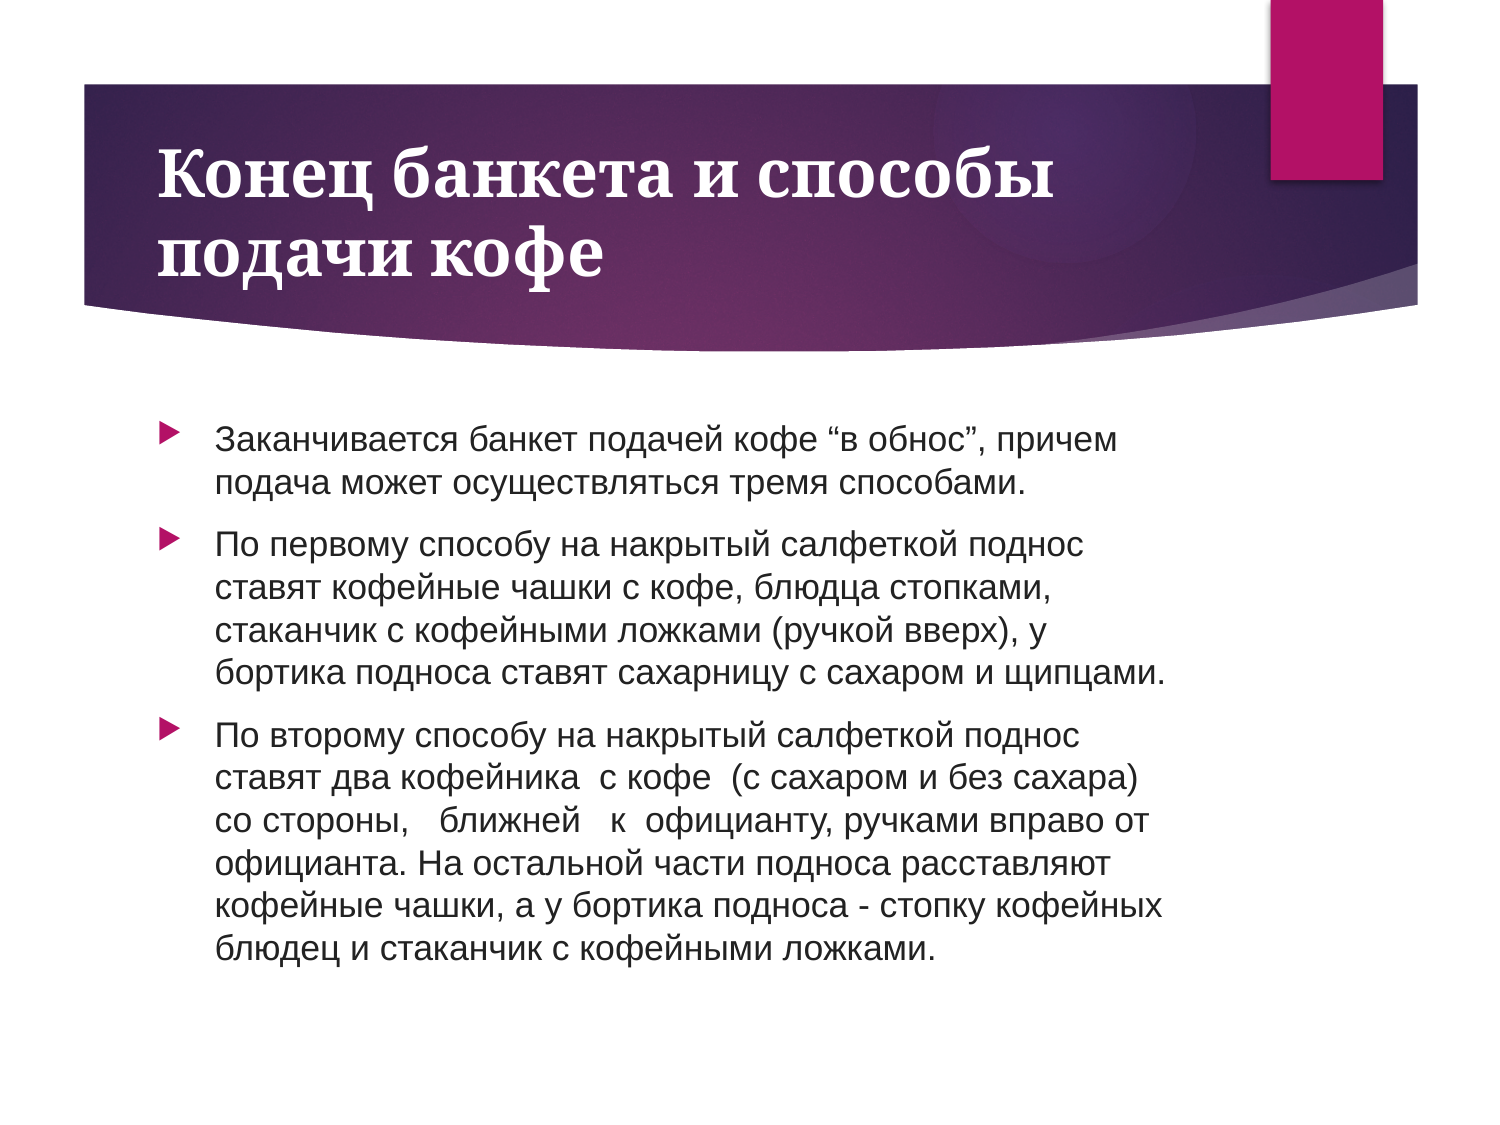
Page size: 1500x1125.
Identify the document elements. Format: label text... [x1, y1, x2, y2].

list Заканчивается банкет подачей кофе “в обнос”, причем подача может осуществляться тремя способами. По первому способу на накрытый салфеткой поднос ставят кофейные чашки с кофе, блюдца стопками, стаканчик с кофейными ложками (ручкой вверх), у бортика подноса ставят сахарницу с сахаром и щипцами. По второму способу на накрытый салфеткой поднос ставят два кофейника с кофе (с сахаром и без сахара) со стороны, ближней к официанту, ручками вправо от официанта. На остальной части подноса расставляют кофейные чашки, а у бортика подноса - стопку кофейных блюдец и стаканчик с кофейными ложками. [141, 408, 1183, 988]
title Конец банкета и способы подачи кофе [142, 152, 1183, 269]
